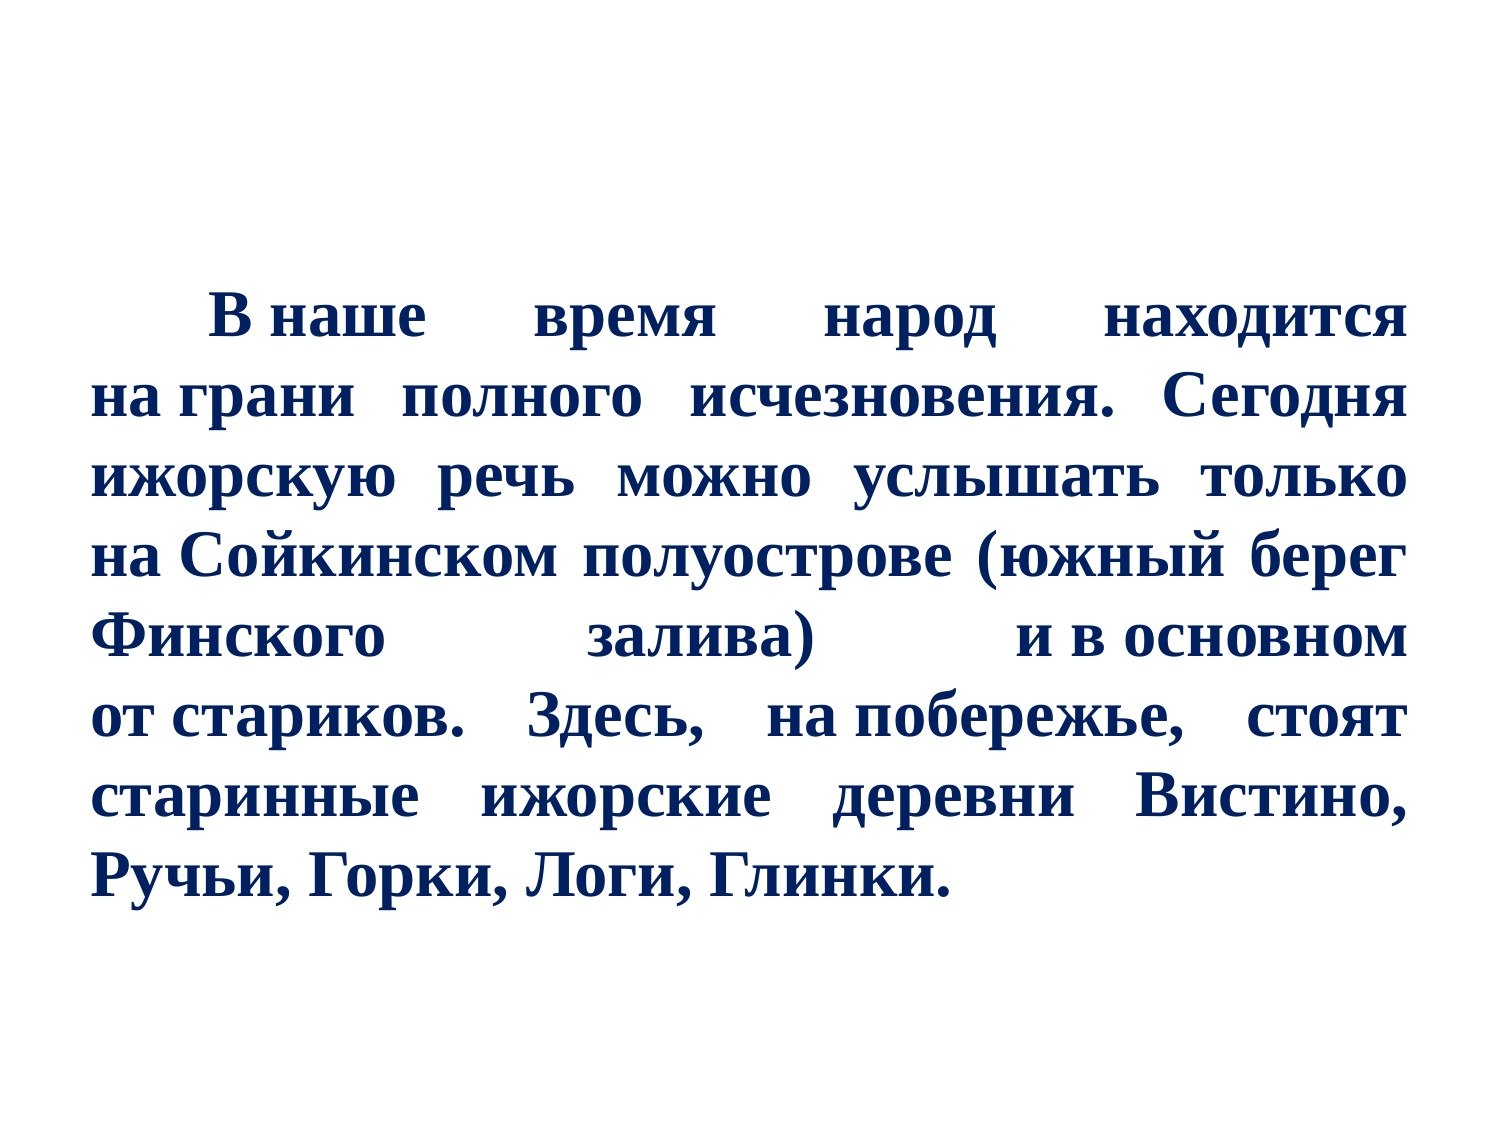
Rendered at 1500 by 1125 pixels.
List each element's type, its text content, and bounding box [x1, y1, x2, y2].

list В наше время народ находится на грани полного исчезновения. Сегодня ижорскую речь можно услышать только на Сойкинском полуострове (южный берег Финского залива) и в основном от стариков. Здесь, на побережье, стоят старинные ижорские деревни Вистино, Ручьи, Горки, Логи, Глинки. [75, 262, 1425, 1005]
